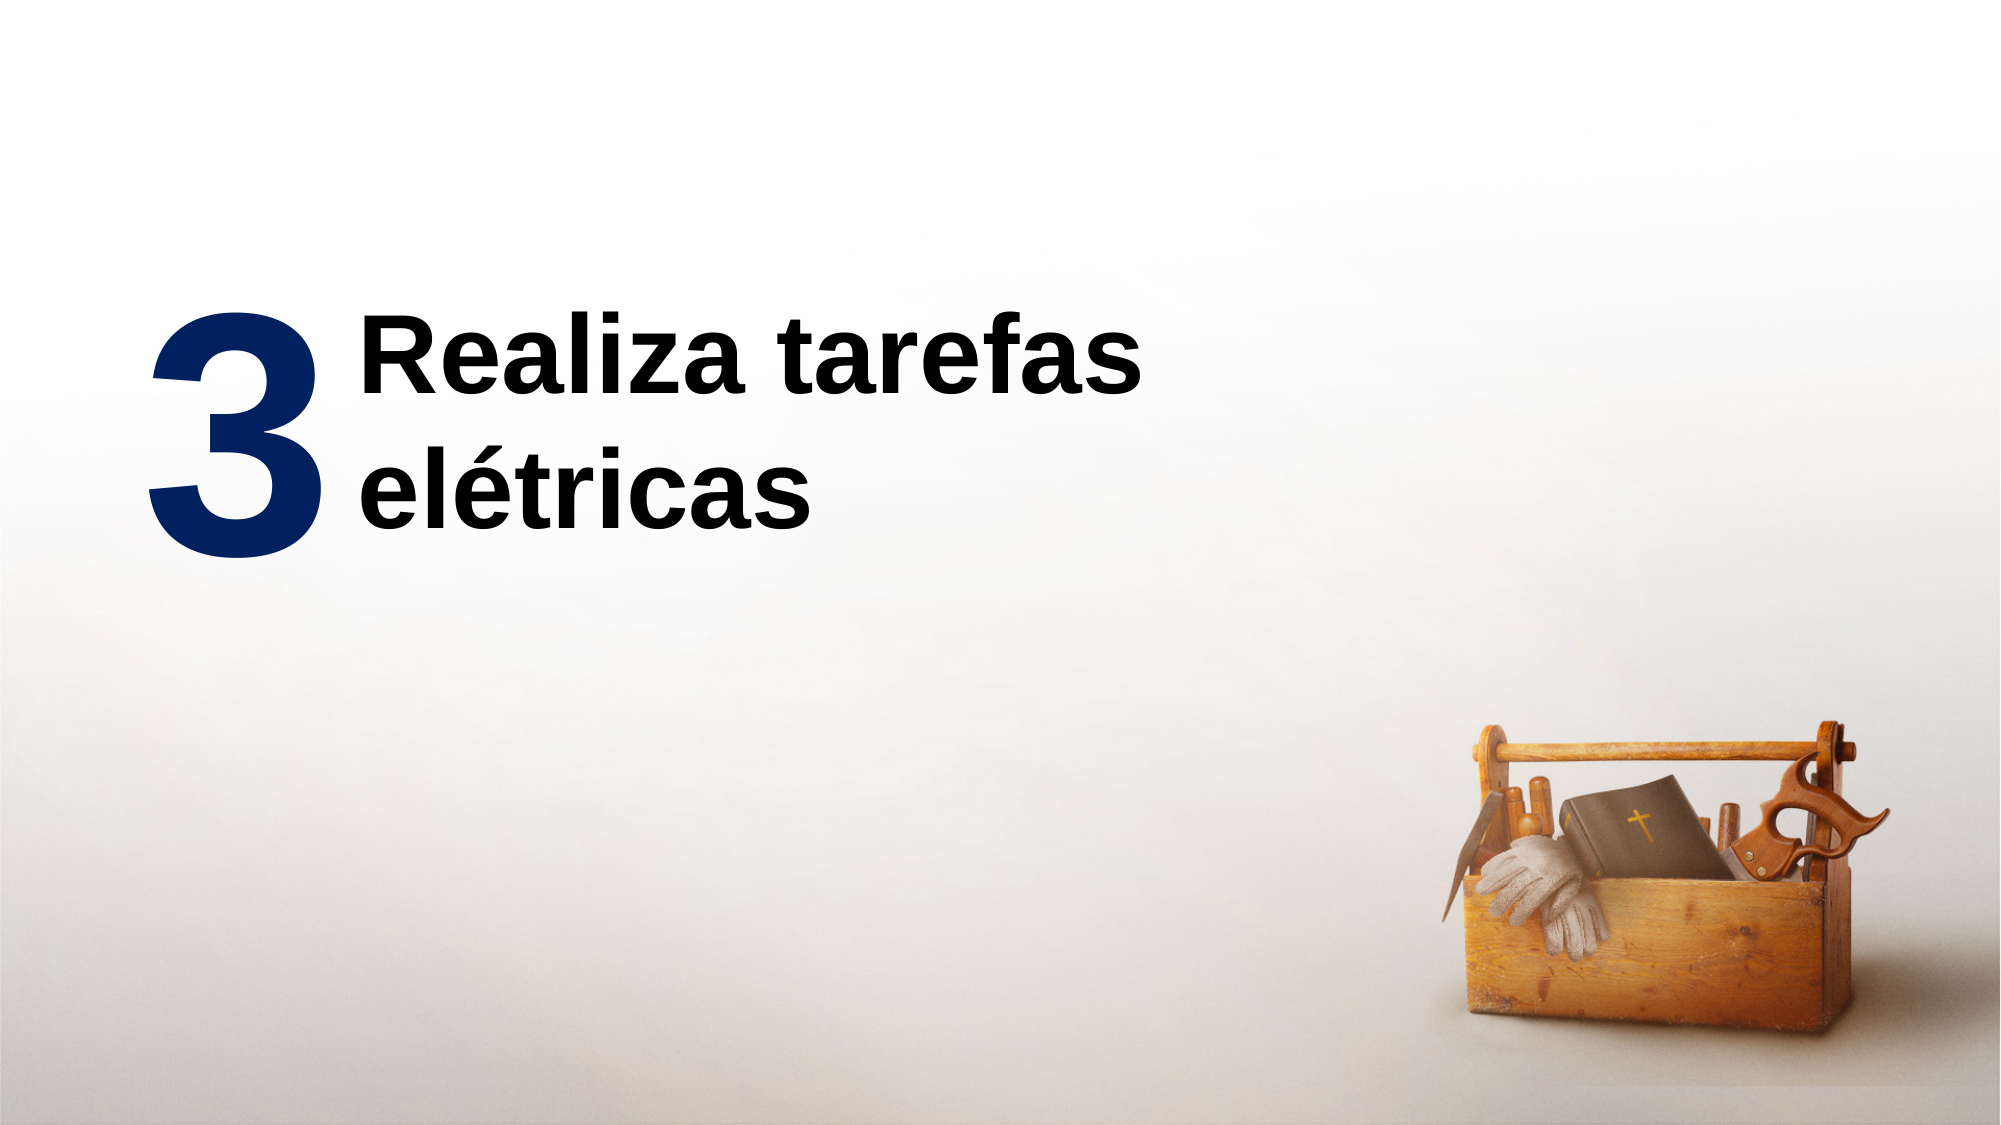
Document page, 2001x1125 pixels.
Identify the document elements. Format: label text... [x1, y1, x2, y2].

text_box Realiza tarefas elétricas [343, 274, 1554, 559]
picture [0, 0, 2001, 1125]
text_box 3 [126, 200, 343, 631]
